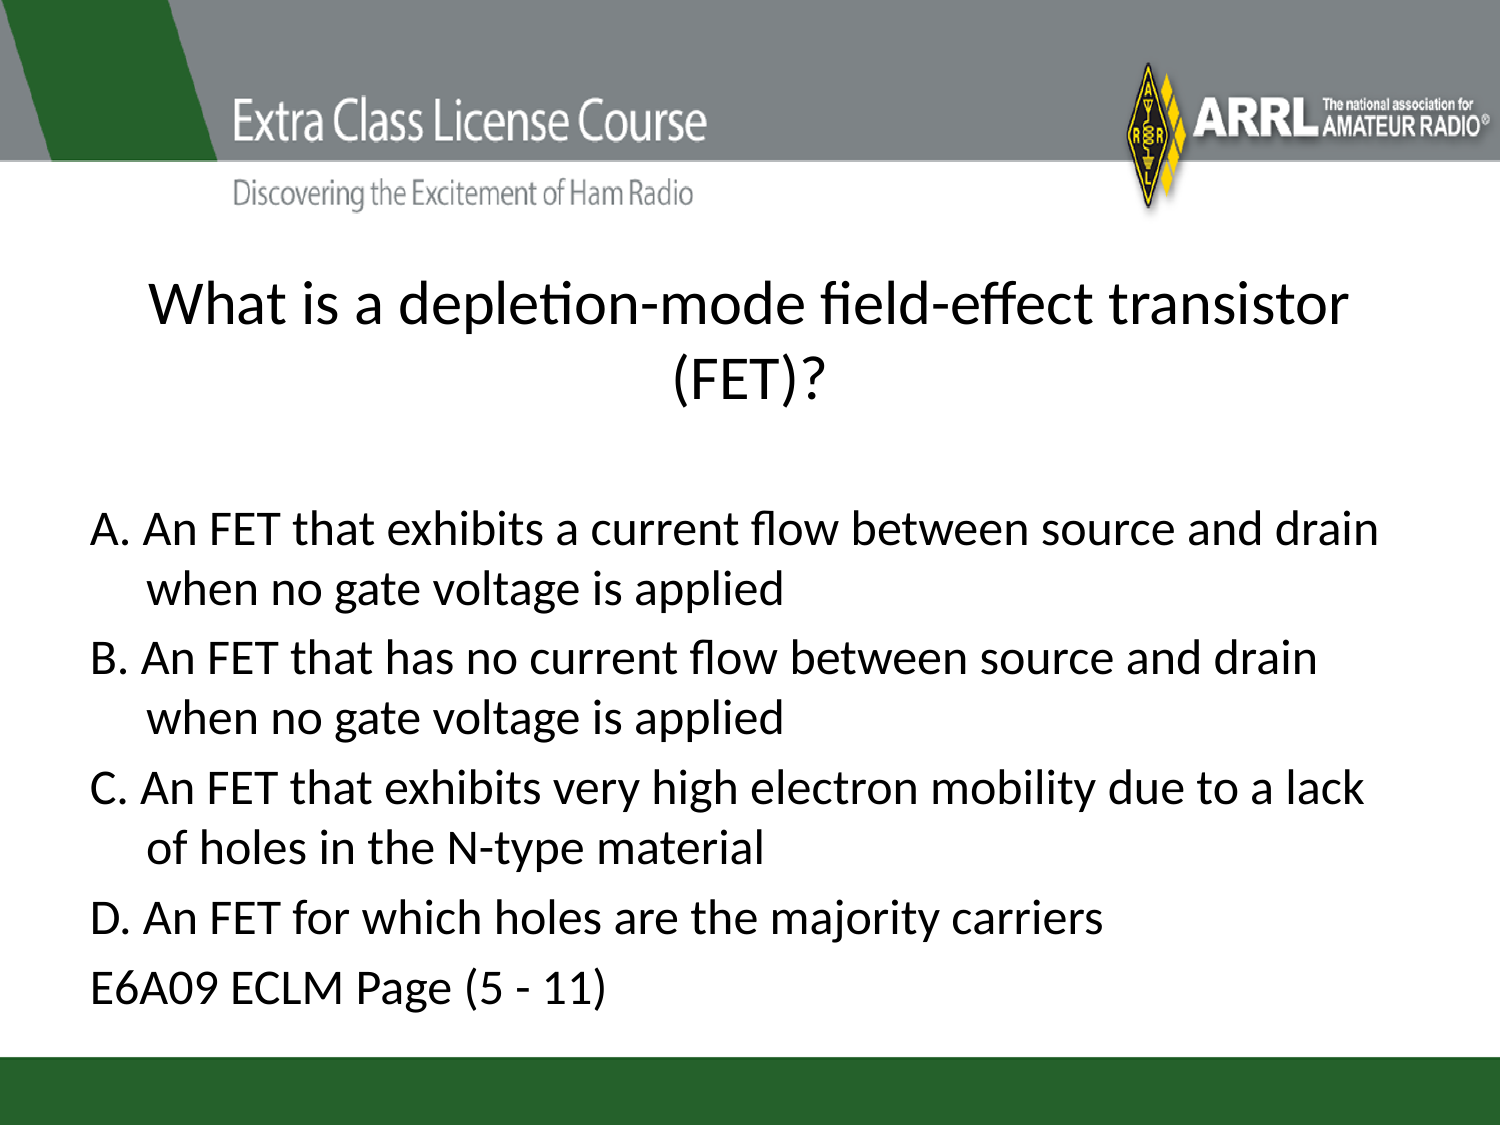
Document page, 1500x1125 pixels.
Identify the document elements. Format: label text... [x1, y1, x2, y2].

picture [0, 0, 1500, 1125]
list A. An FET that exhibits a current flow between source and drain when no gate voltage is applied B. An FET that has no current flow between source and drain when no gate voltage is applied C. An FET that exhibits very high electron mobility due to a lack of holes in the N-type material D. An FET for which holes are the majority carriers E6A09 ECLM Page (5 - 11) [75, 487, 1425, 1005]
title What is a depletion-mode field-effect transistor (FET)? [75, 254, 1425, 435]
